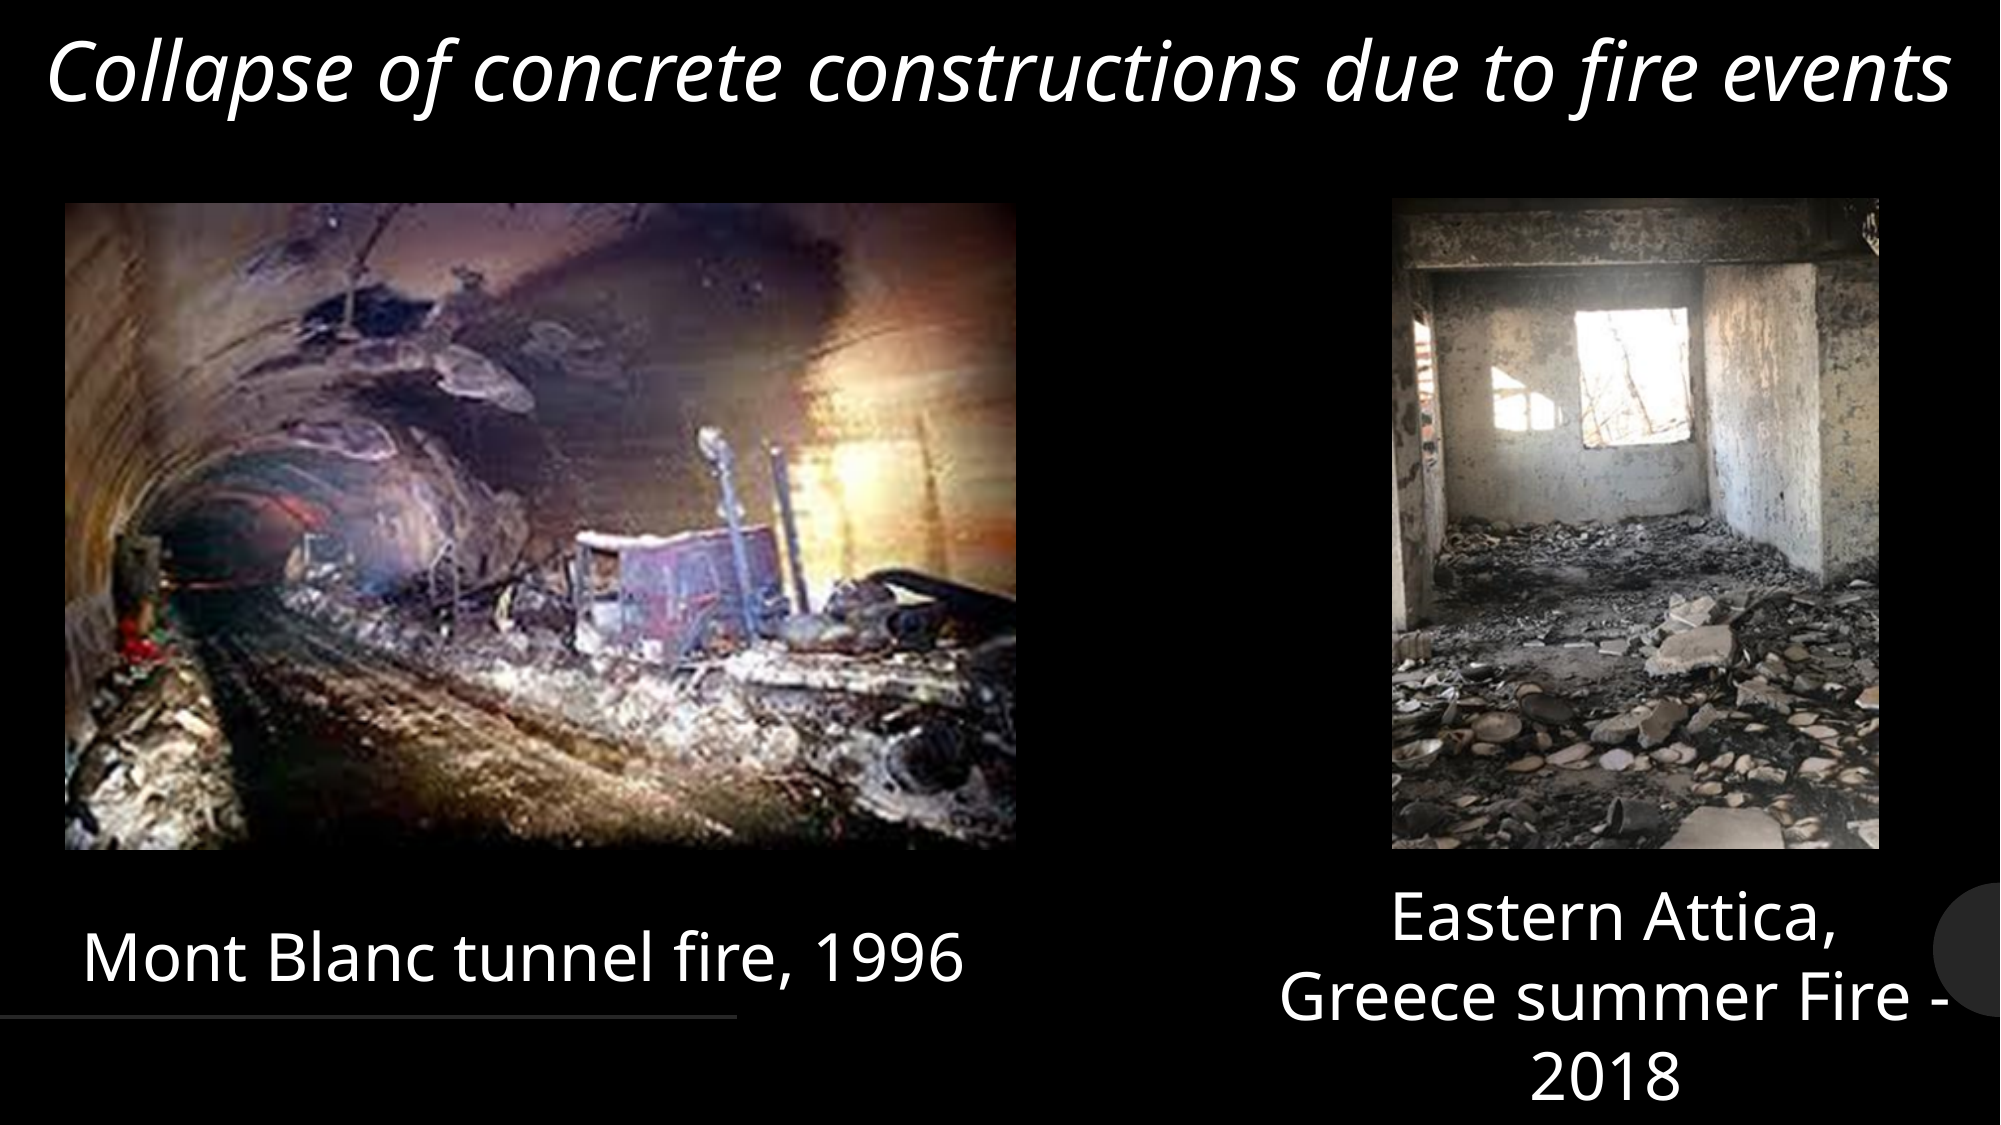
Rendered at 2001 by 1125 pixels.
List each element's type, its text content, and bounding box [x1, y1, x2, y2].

text_box Eastern Attica, Greece summer Fire - 2018 [1261, 866, 1969, 1122]
picture [1392, 198, 1879, 849]
text_box Mont Blanc tunnel fire, 1996 [65, 907, 1000, 1002]
text_box Collapse of concrete constructions due to fire events [0, 3, 2000, 147]
picture [65, 203, 1016, 850]
